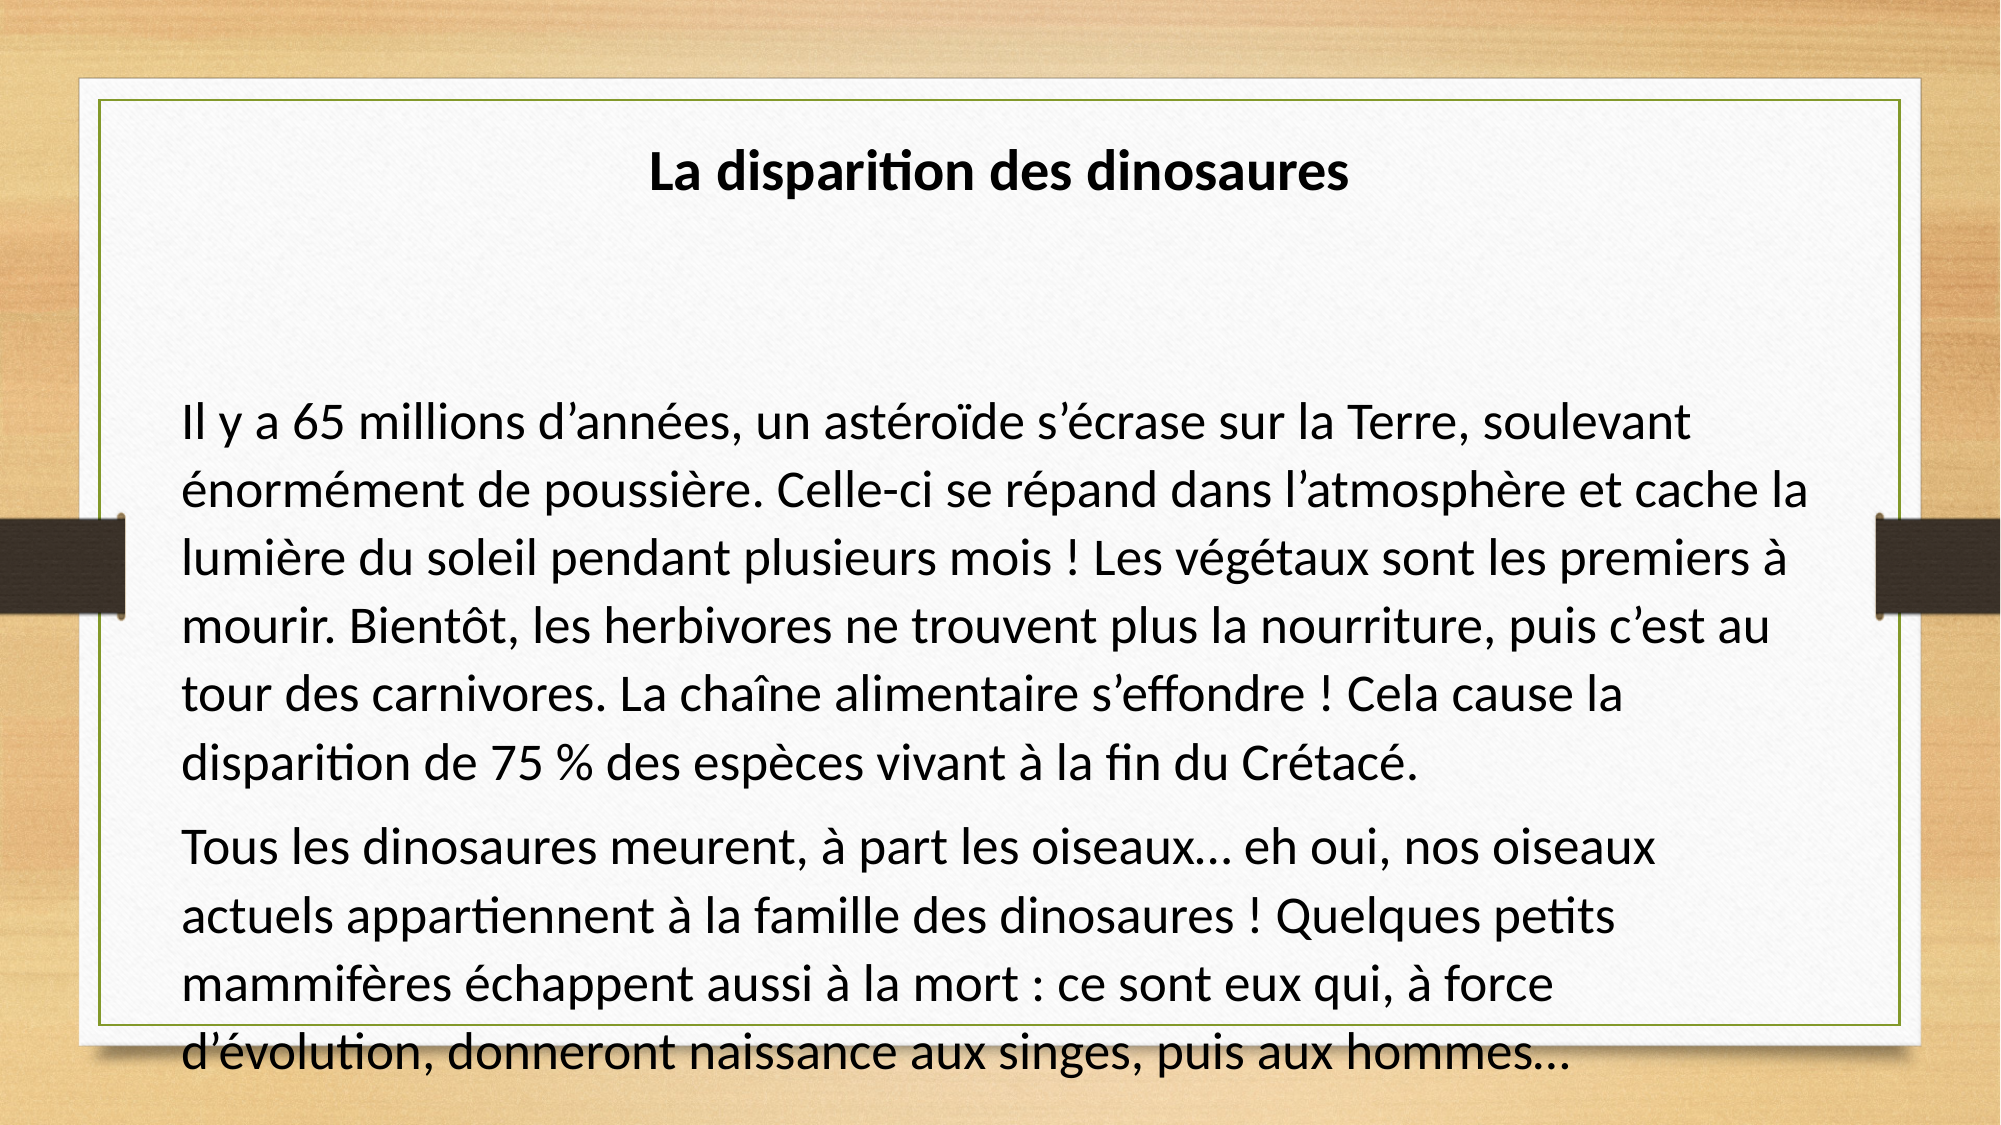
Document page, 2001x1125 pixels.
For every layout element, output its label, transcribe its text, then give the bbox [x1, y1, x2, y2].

picture [0, 0, 2001, 1125]
text_box La disparition des dinosaures Il y a 65 millions d’années, un astéroïde s’écrase sur la Terre, soulevant énormément de poussière. Celle-ci se répand dans l’atmosphère et cache la lumière du soleil pendant plusieurs mois ! Les végétaux sont les premiers à mourir. Bientôt, les herbivores ne trouvent plus la nourriture, puis c’est au tour des carnivores. La chaîne alimentaire s’effondre ! Cela cause la disparition de 75 % des espèces vivant à la fin du Crétacé. Tous les dinosaures meurent, à part les oiseaux… eh oui, nos oiseaux actuels appartiennent à la famille des dinosaures ! Quelques petits mammifères échappent aussi à la mort : ce sont eux qui, à force d’évolution, donneront naissance aux singes, puis aux hommes… [166, 125, 1834, 1088]
